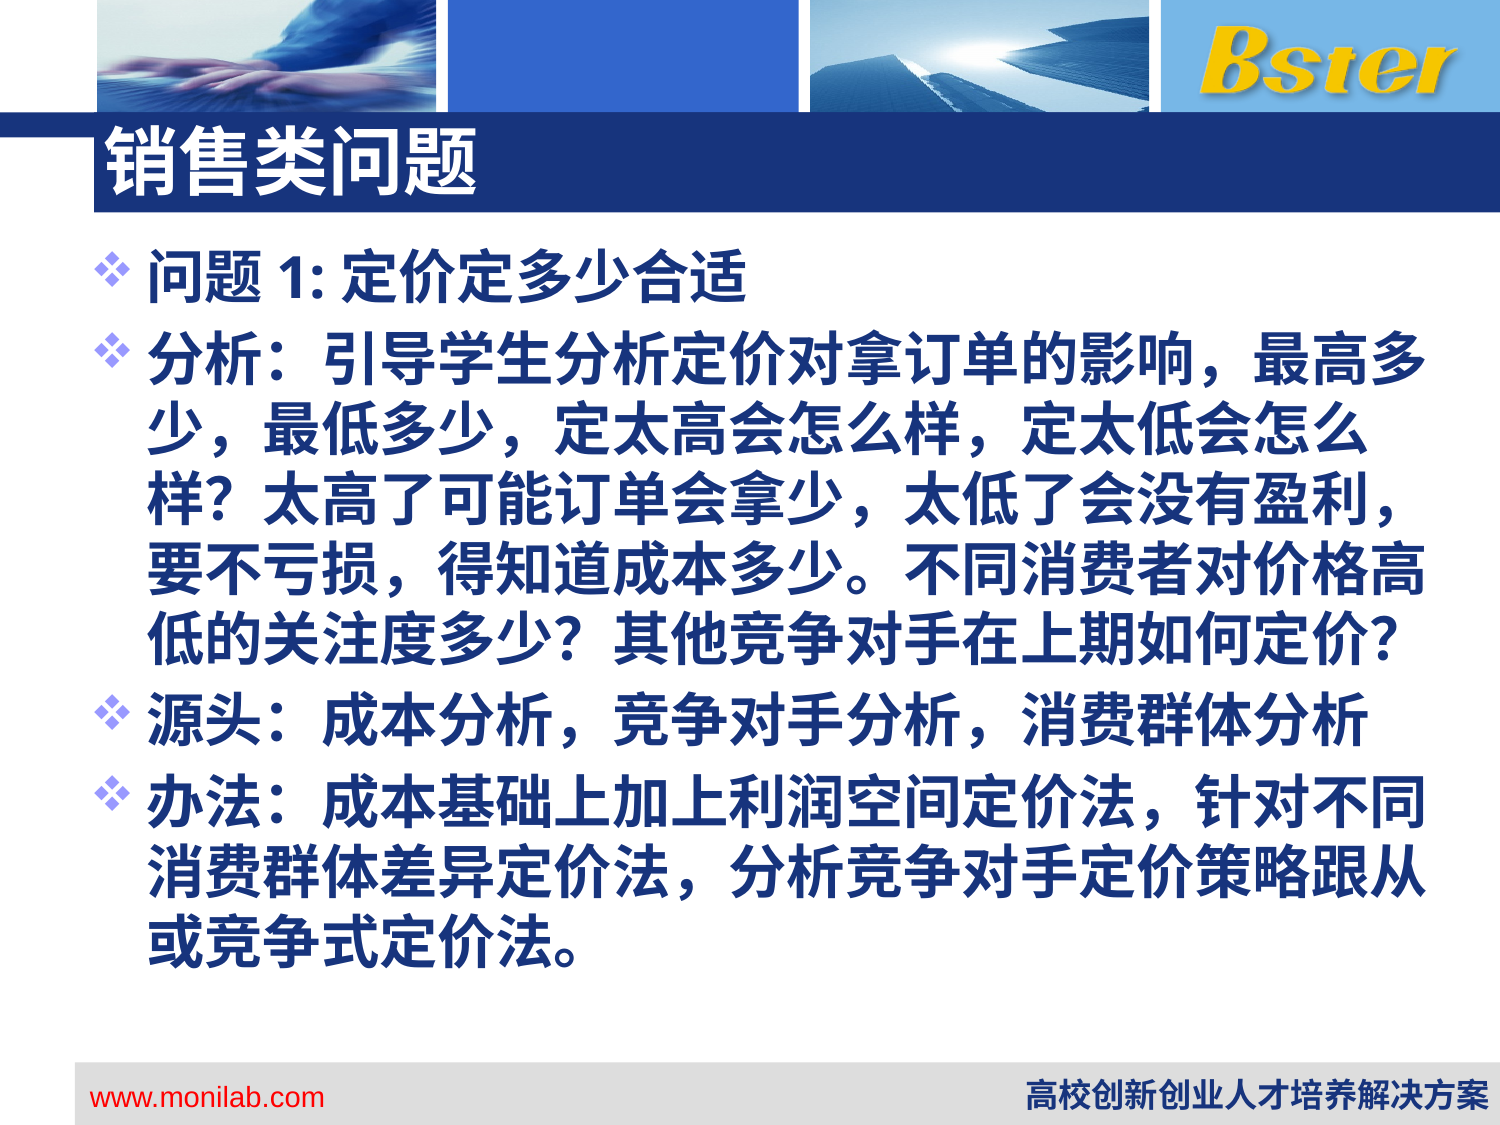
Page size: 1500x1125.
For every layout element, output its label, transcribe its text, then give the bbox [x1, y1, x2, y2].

list 问题1:定价定多少合适 分析：引导学生分析定价对拿订单的影响，最高多少，最低多少，定太高会怎么样，定太低会怎么样？太高了可能订单会拿少，太低了会没有盈利，要不亏损，得知道成本多少。不同消费者对价格高低的关注度多少？其他竞争对手在上期如何定价？ 源头：成本分析，竞争对手分析，消费群体分析 办法：成本基础上加上利润空间定价法，针对不同消费群体差异定价法，分析竞争对手定价策略跟从或竞争式定价法。 [74, 232, 1454, 1034]
picture [97, 0, 437, 112]
picture [1199, 26, 1458, 94]
picture [810, 0, 1150, 112]
title 销售类问题 [88, 113, 1369, 206]
